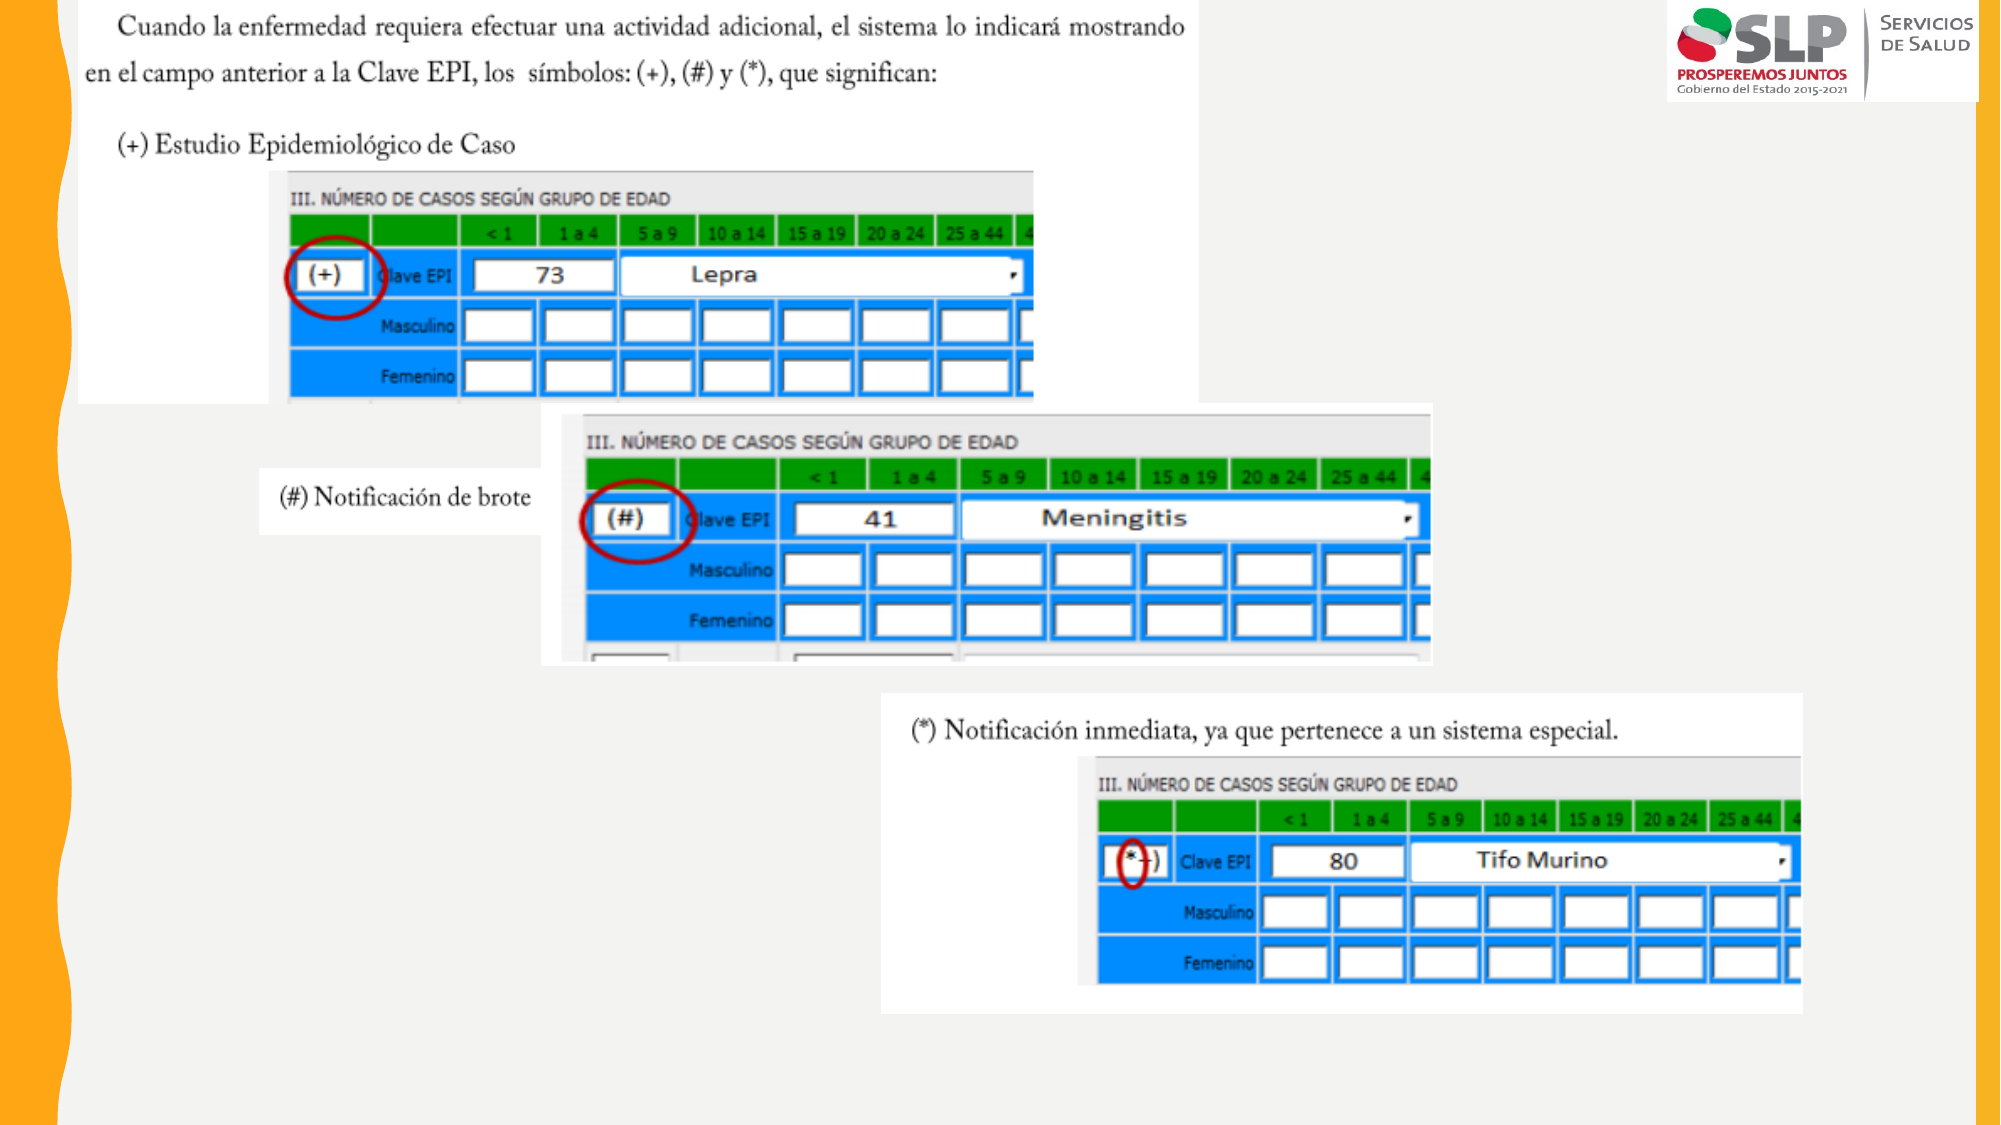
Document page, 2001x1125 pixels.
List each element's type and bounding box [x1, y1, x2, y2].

picture [1667, 0, 1979, 102]
picture [881, 693, 1803, 1014]
picture [77, 0, 1433, 666]
